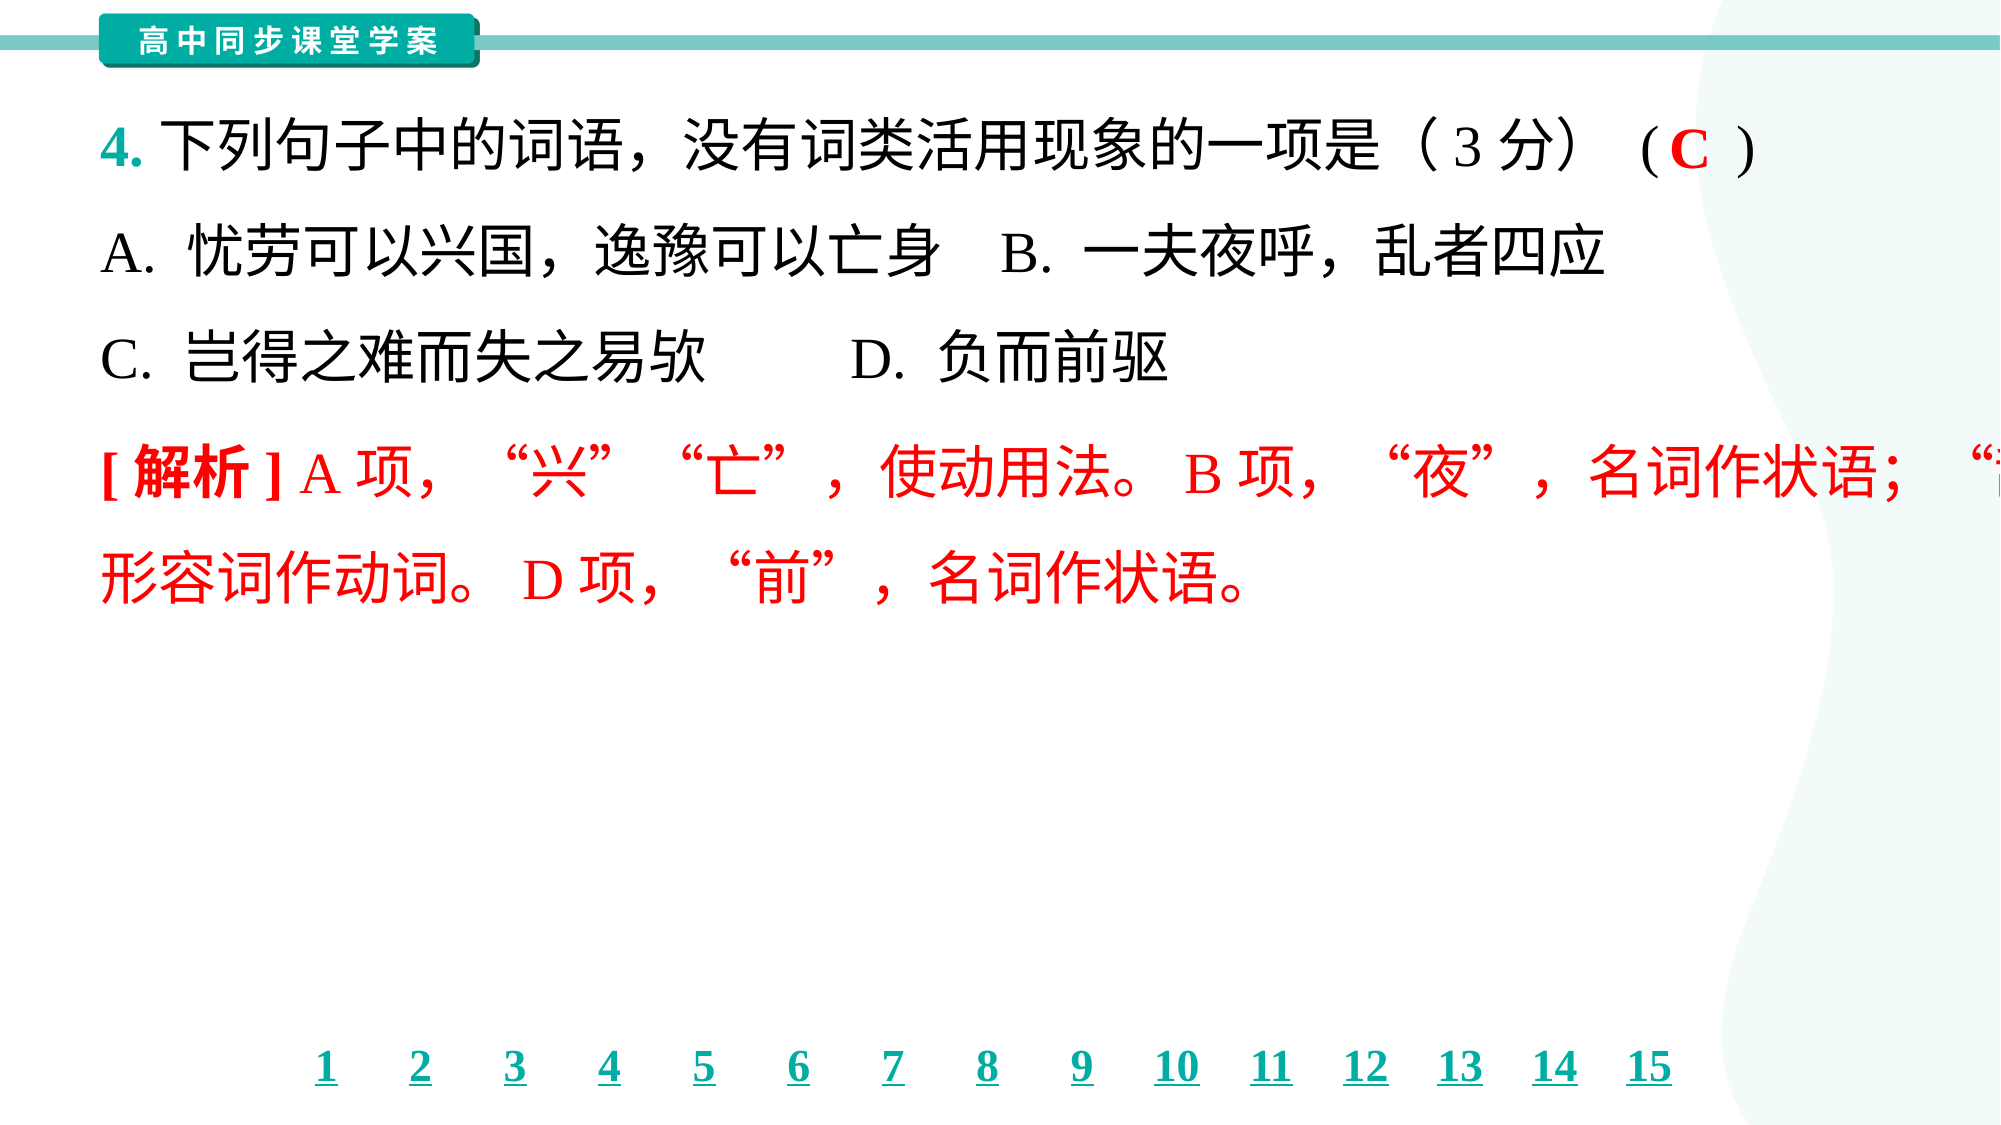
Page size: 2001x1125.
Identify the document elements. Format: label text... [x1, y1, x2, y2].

text_box C [1648, 76, 1733, 177]
picture [0, 0, 2000, 1125]
text_box 4.下列句子中的词语，没有词类活用现象的一项是（3分） ( ) [100, 76, 1648, 177]
text_box [解析] A项，“兴”“亡”，使动用法。B项，“夜”，名词作状语；“乱”， 形容词作动词。D项，“前”，名词作状语。 [100, 398, 1899, 612]
text_box 4.下列句子中的词语，没有词类活用现象的一项是（3分） ( ) [1733, 76, 1899, 177]
text_box A. 忧劳可以兴国，逸豫可以亡身 B. 一夫夜呼，乱者四应 C. 岂得之难而失之易欤 D. 负而前驱 [100, 177, 1899, 391]
